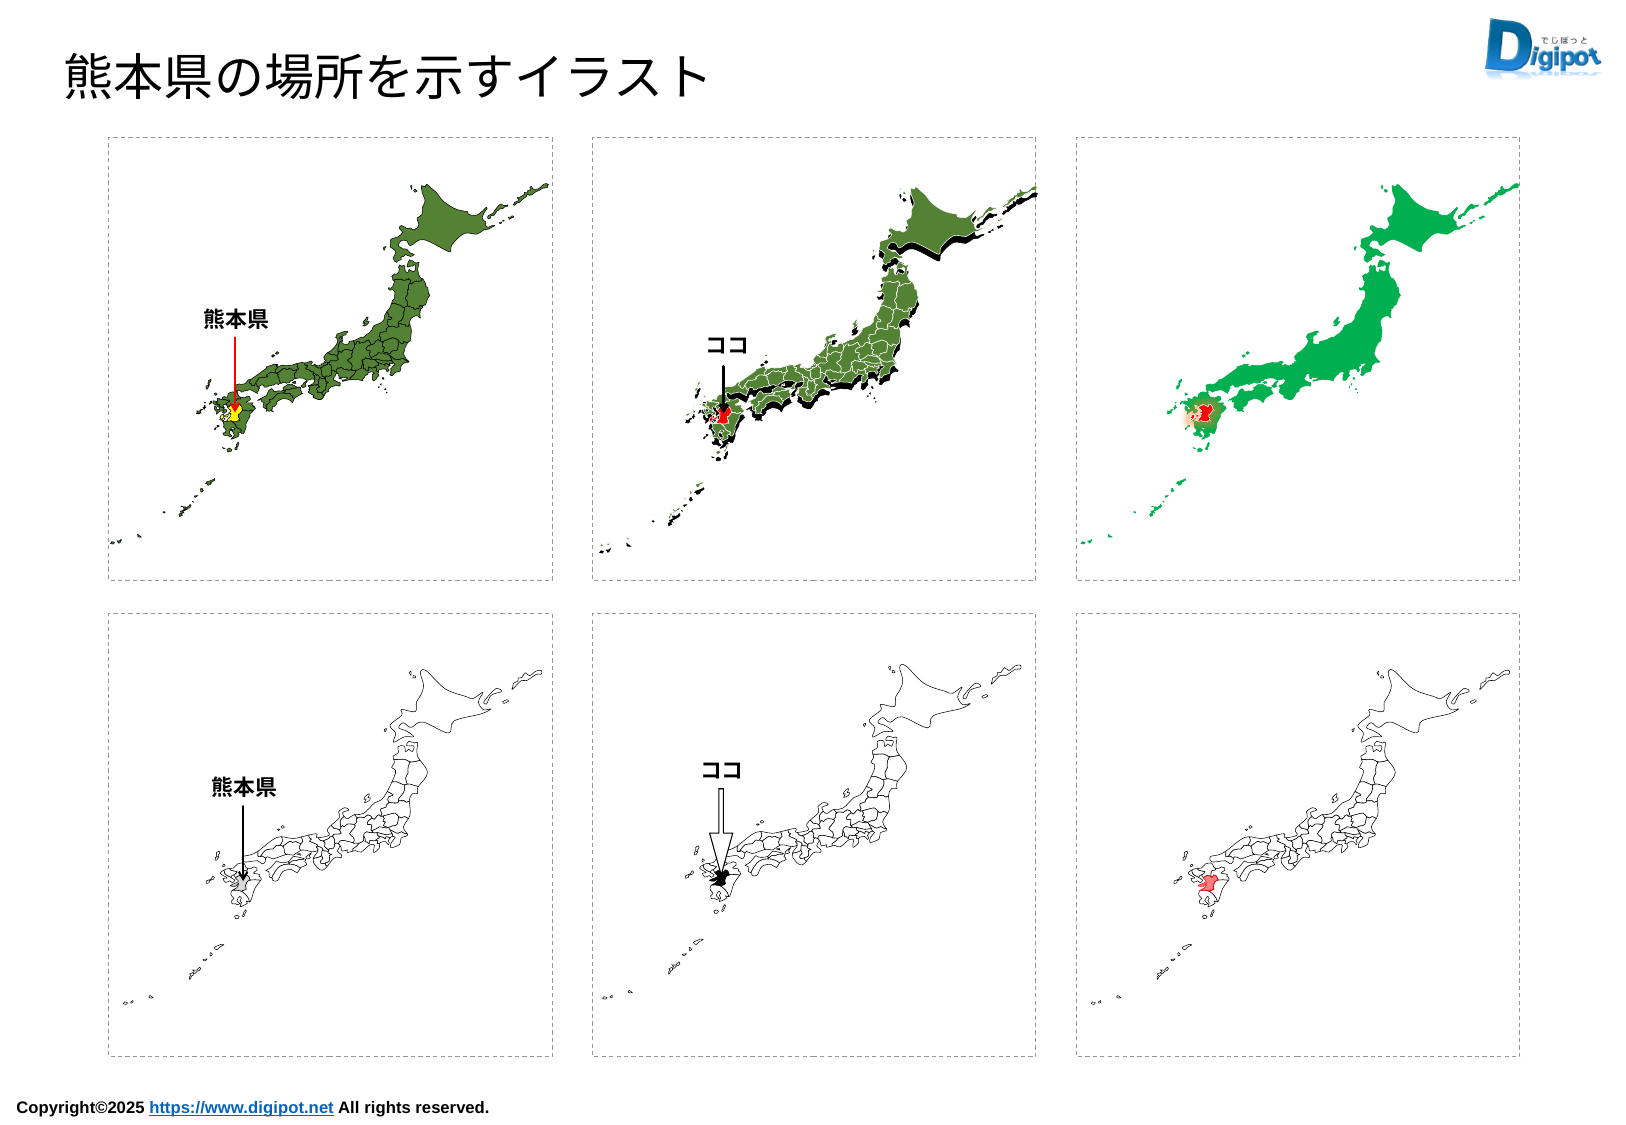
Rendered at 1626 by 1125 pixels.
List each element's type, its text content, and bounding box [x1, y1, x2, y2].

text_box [599, 185, 1038, 554]
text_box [1080, 183, 1520, 545]
text_box 熊本県の場所を示すイラスト [49, 38, 728, 113]
picture [1485, 18, 1602, 82]
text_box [110, 183, 549, 545]
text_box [1091, 669, 1510, 1005]
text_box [602, 664, 1022, 1000]
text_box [123, 669, 542, 1005]
